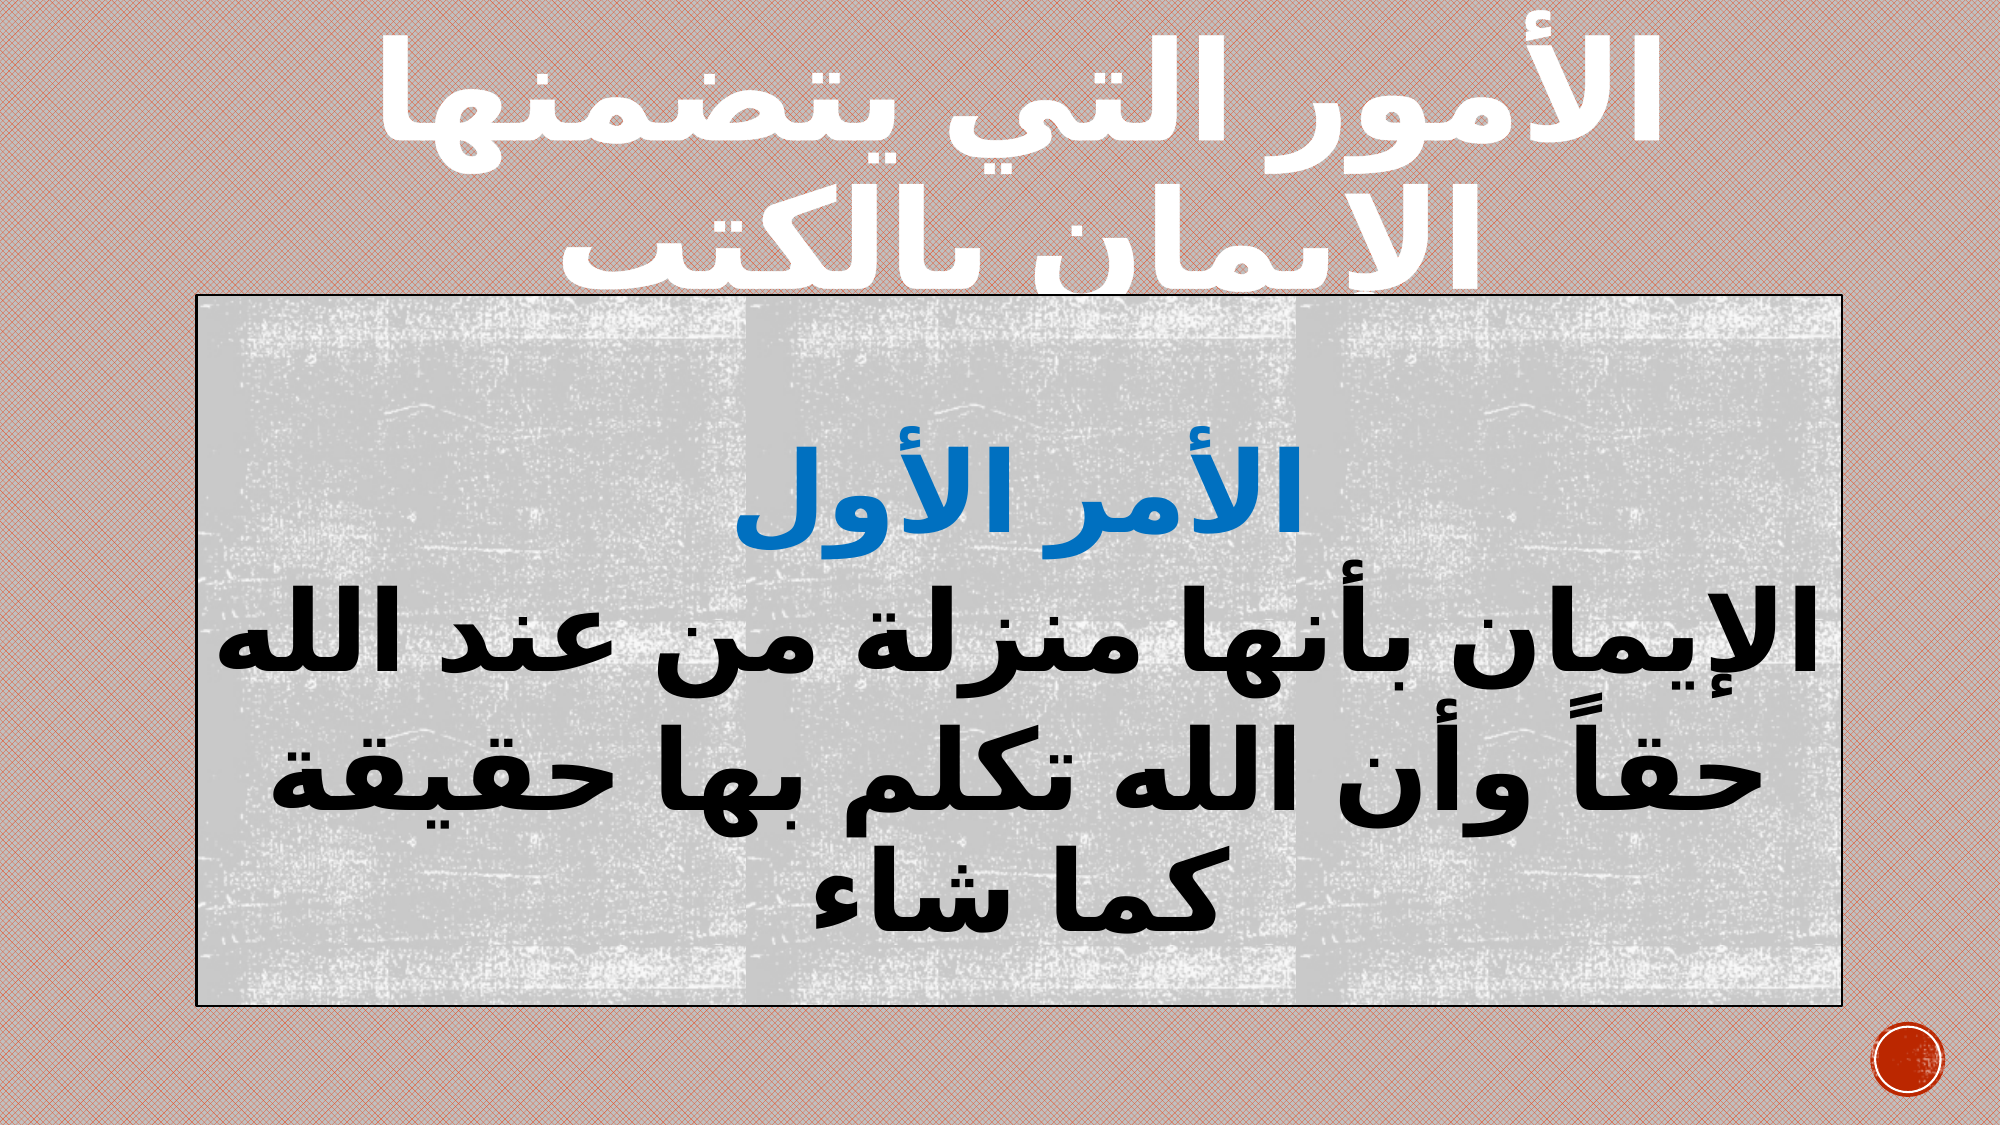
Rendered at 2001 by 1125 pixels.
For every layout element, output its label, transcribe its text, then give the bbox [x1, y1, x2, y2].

list الأمر الأول الإيمان بأنها منزلة من عند الله حقاً وأن الله تكلم بها حقيقة كما شاء [195, 294, 1843, 1007]
title الأمور التي يتضمنها الإيمان بالكتب [232, 44, 1813, 294]
